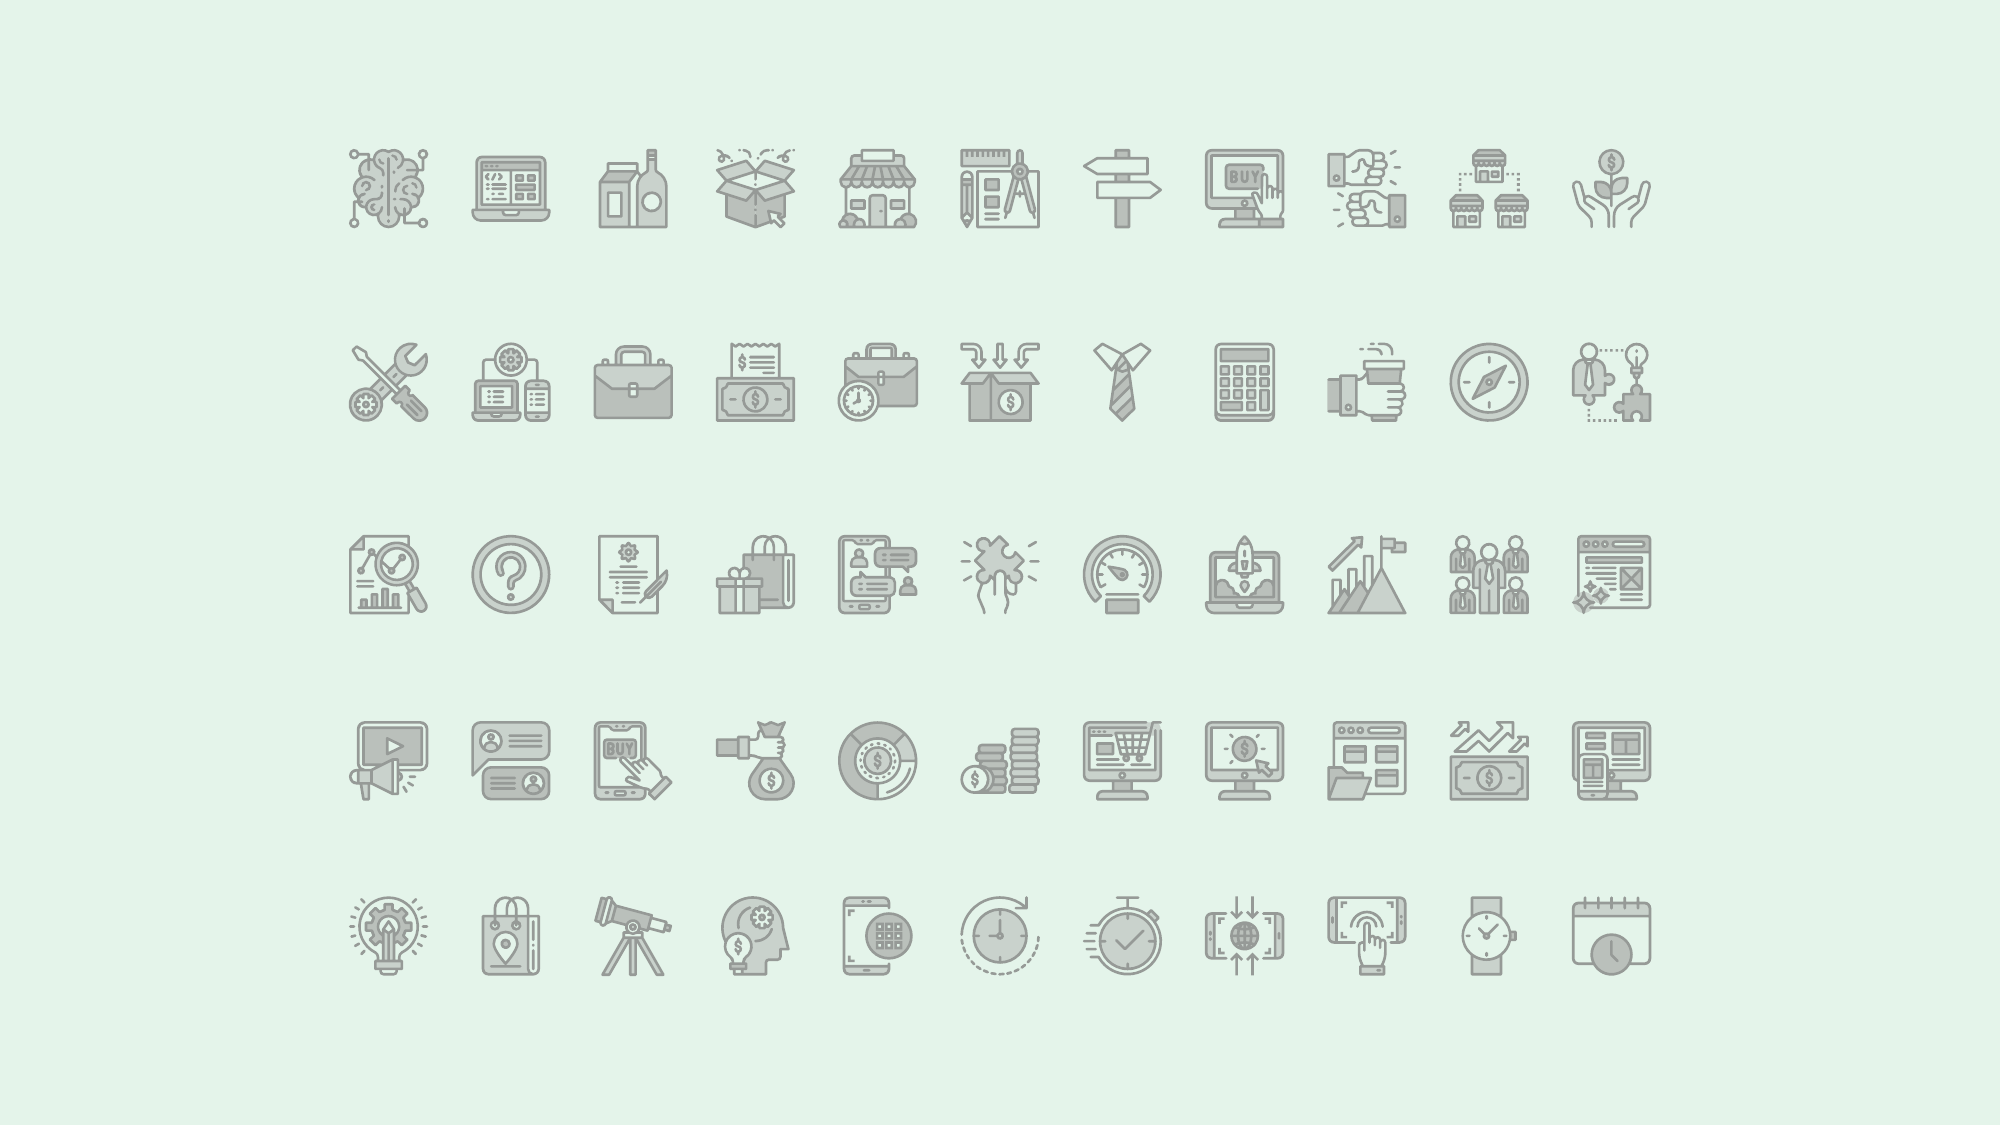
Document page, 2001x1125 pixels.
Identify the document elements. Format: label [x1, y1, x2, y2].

text_box [1449, 148, 1529, 229]
text_box [715, 534, 796, 615]
text_box [715, 148, 796, 229]
text_box [1204, 534, 1285, 615]
text_box [1327, 148, 1407, 229]
text_box [348, 721, 429, 801]
text_box [960, 893, 1040, 976]
text_box [348, 896, 429, 976]
text_box [842, 896, 913, 976]
text_box [1327, 721, 1407, 801]
text_box [837, 534, 918, 615]
text_box [1449, 534, 1529, 615]
text_box [1204, 896, 1285, 976]
text_box [1449, 721, 1529, 801]
text_box [593, 345, 673, 420]
text_box [719, 894, 790, 976]
text_box [1571, 721, 1652, 801]
text_box [1446, 342, 1529, 425]
text_box [471, 721, 551, 801]
text_box [960, 534, 1040, 615]
text_box [1327, 342, 1407, 422]
text_box [960, 727, 1040, 794]
text_box [598, 148, 668, 229]
text_box [1082, 896, 1165, 976]
text_box [837, 148, 918, 229]
text_box [1461, 896, 1517, 976]
text_box [834, 718, 918, 804]
text_box [1571, 342, 1652, 422]
text_box [349, 534, 429, 615]
text_box [1327, 534, 1407, 615]
text_box [1571, 534, 1652, 615]
text_box [960, 148, 1040, 229]
text_box [593, 721, 673, 801]
text_box [468, 531, 551, 617]
text_box [598, 534, 670, 615]
text_box [960, 342, 1040, 422]
text_box [594, 895, 673, 977]
text_box [347, 341, 430, 424]
text_box [836, 342, 919, 423]
text_box [1571, 148, 1652, 229]
text_box [1082, 721, 1163, 801]
text_box [471, 342, 551, 422]
text_box [1079, 534, 1166, 615]
text_box [1327, 896, 1407, 976]
text_box [1214, 342, 1275, 422]
text_box [471, 155, 551, 222]
text_box [1204, 721, 1285, 801]
text_box [715, 342, 796, 422]
text_box [1082, 148, 1163, 229]
text_box [1204, 148, 1285, 229]
text_box [1571, 896, 1652, 976]
text_box [715, 721, 796, 801]
text_box [481, 896, 541, 976]
text_box [348, 148, 429, 229]
text_box [1093, 342, 1152, 422]
